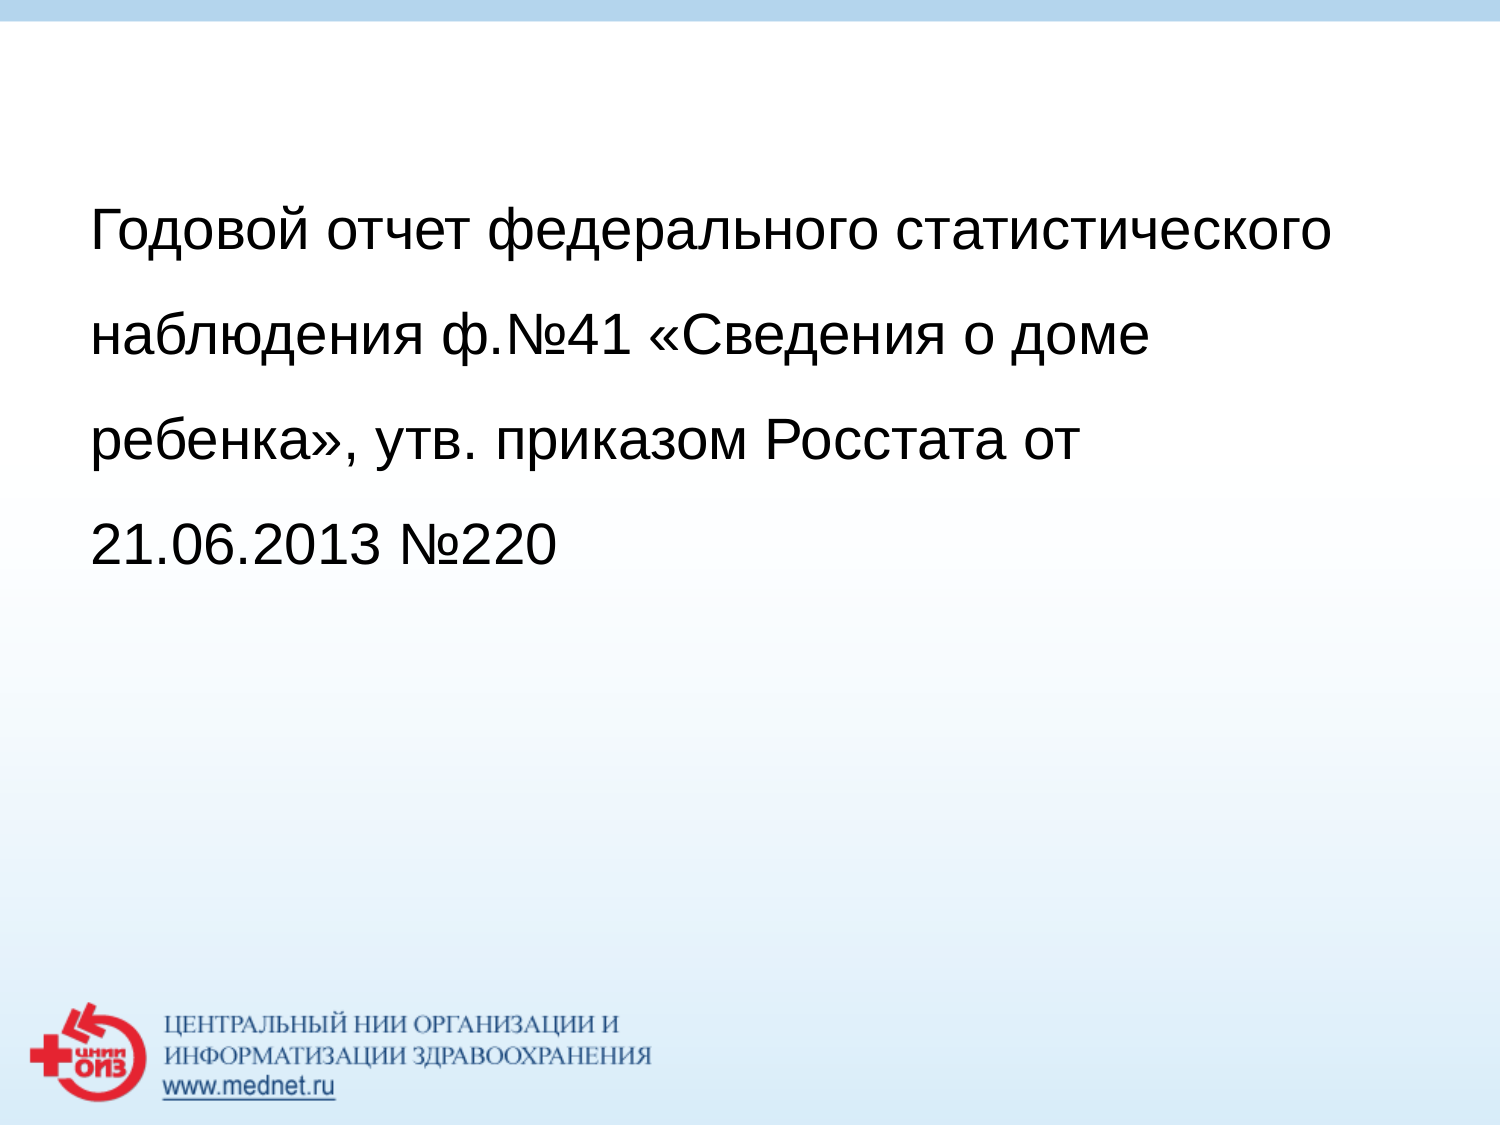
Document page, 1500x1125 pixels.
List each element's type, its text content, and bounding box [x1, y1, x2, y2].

list Годовой отчет федерального статистического наблюдения ф.№41 «Сведения о доме ребенка», утв. приказом Росстата от 21.06.2013 №220 [75, 149, 1400, 963]
picture [0, 0, 1500, 1125]
